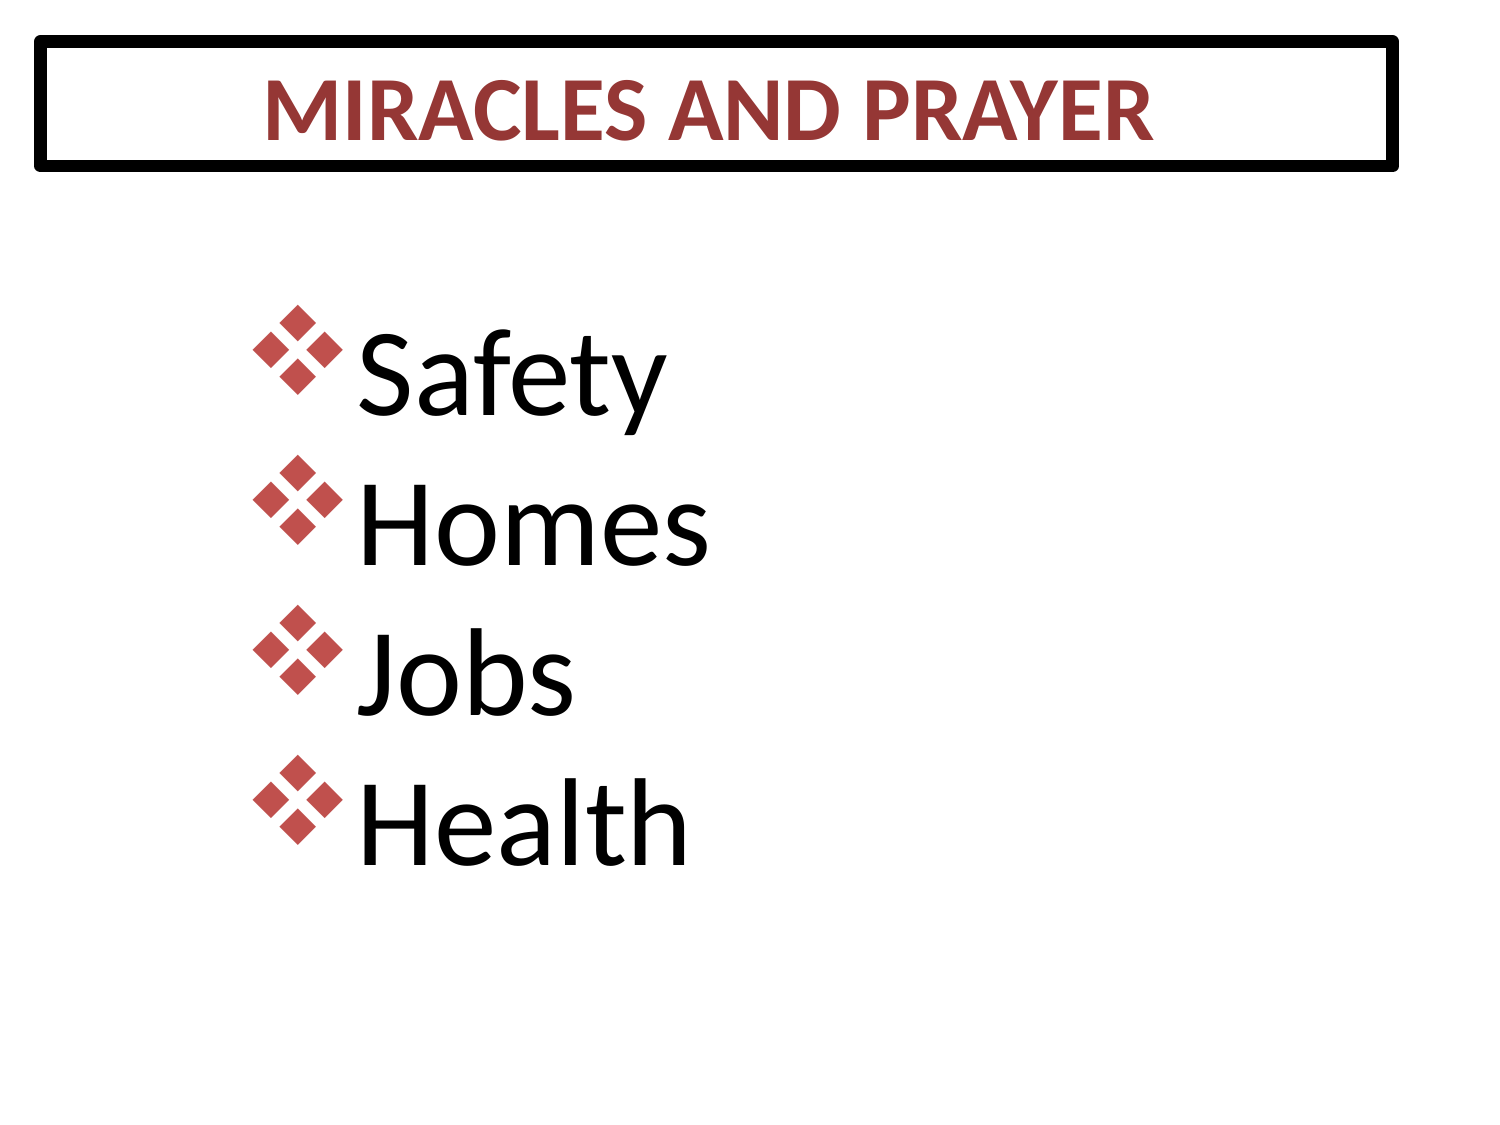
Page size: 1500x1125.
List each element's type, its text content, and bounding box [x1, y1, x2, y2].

text_box Safety Homes Jobs Health [227, 283, 1279, 899]
text_box MIRACLES AND PRAYER [40, 41, 1393, 167]
